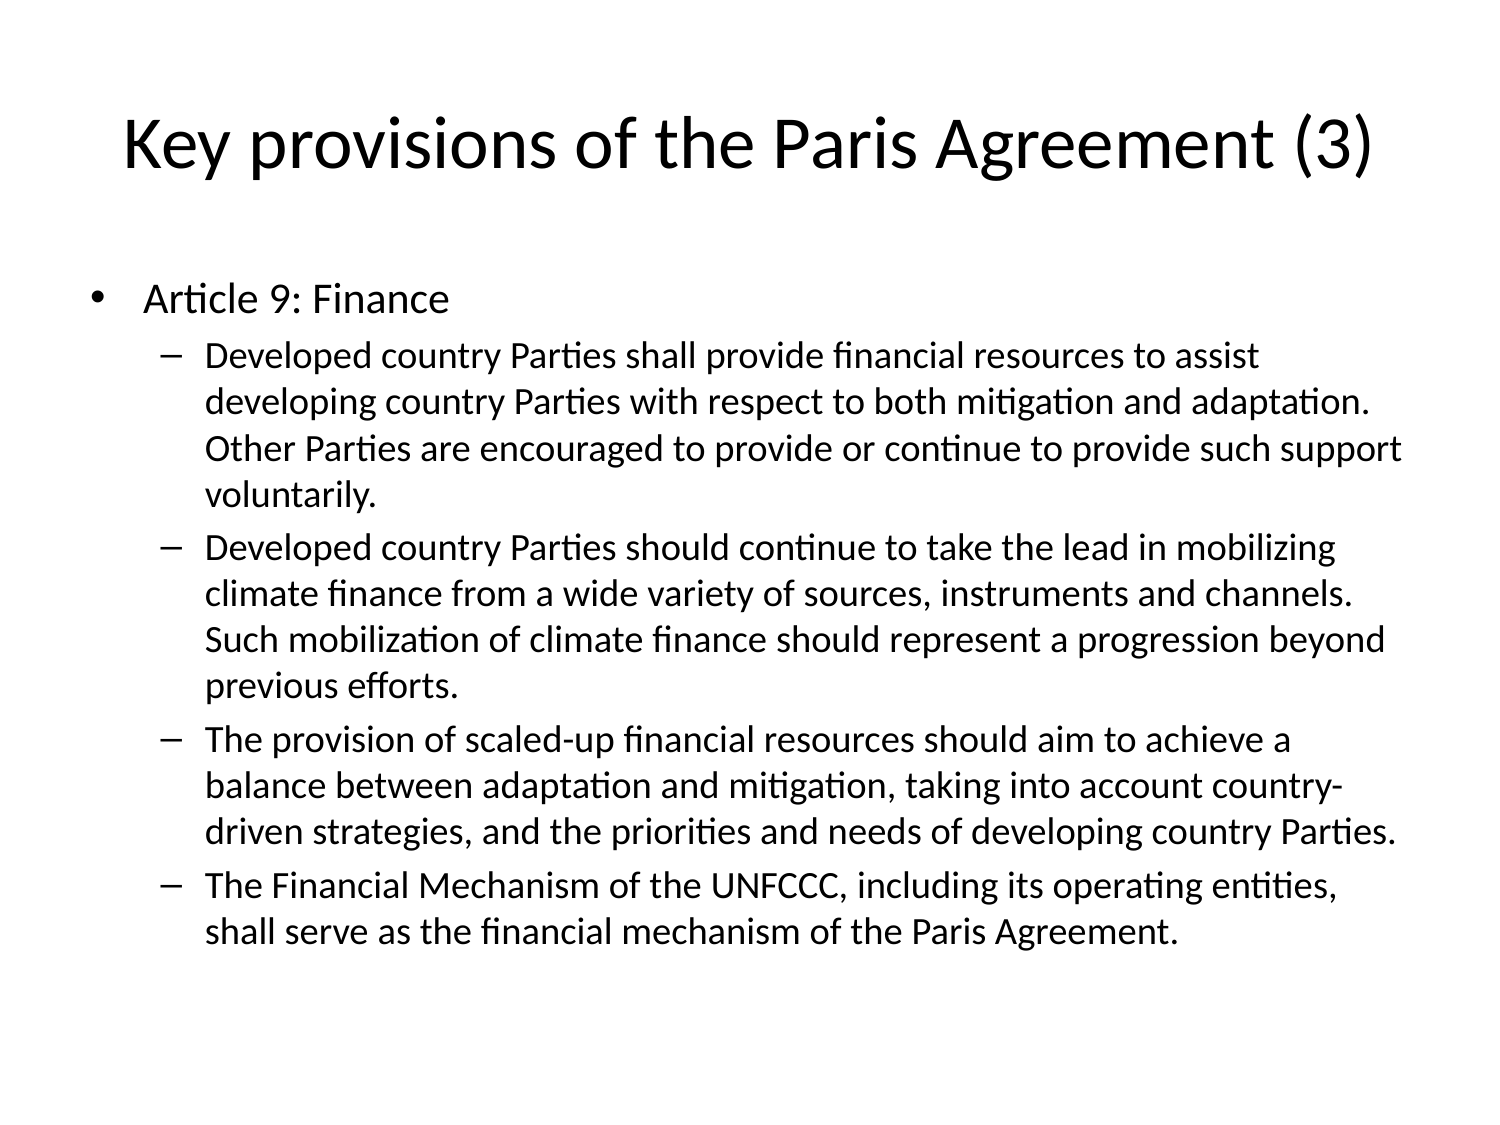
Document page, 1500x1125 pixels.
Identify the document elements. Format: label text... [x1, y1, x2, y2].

list Article 9: Finance Developed country Parties shall provide financial resources to assist developing country Parties with respect to both mitigation and adaptation. Other Parties are encouraged to provide or continue to provide such support voluntarily. Developed country Parties should continue to take the lead in mobilizing climate finance from a wide variety of sources, instruments and channels. Such mobilization of climate finance should represent a progression beyond previous efforts. The provision of scaled-up financial resources should aim to achieve a balance between adaptation and mitigation, taking into account country-driven strategies, and the priorities and needs of developing country Parties. The Financial Mechanism of the UNFCCC, including its operating entities, shall serve as the financial mechanism of the Paris Agreement. [75, 262, 1425, 1005]
title Key provisions of the Paris Agreement (3) [75, 45, 1425, 233]
